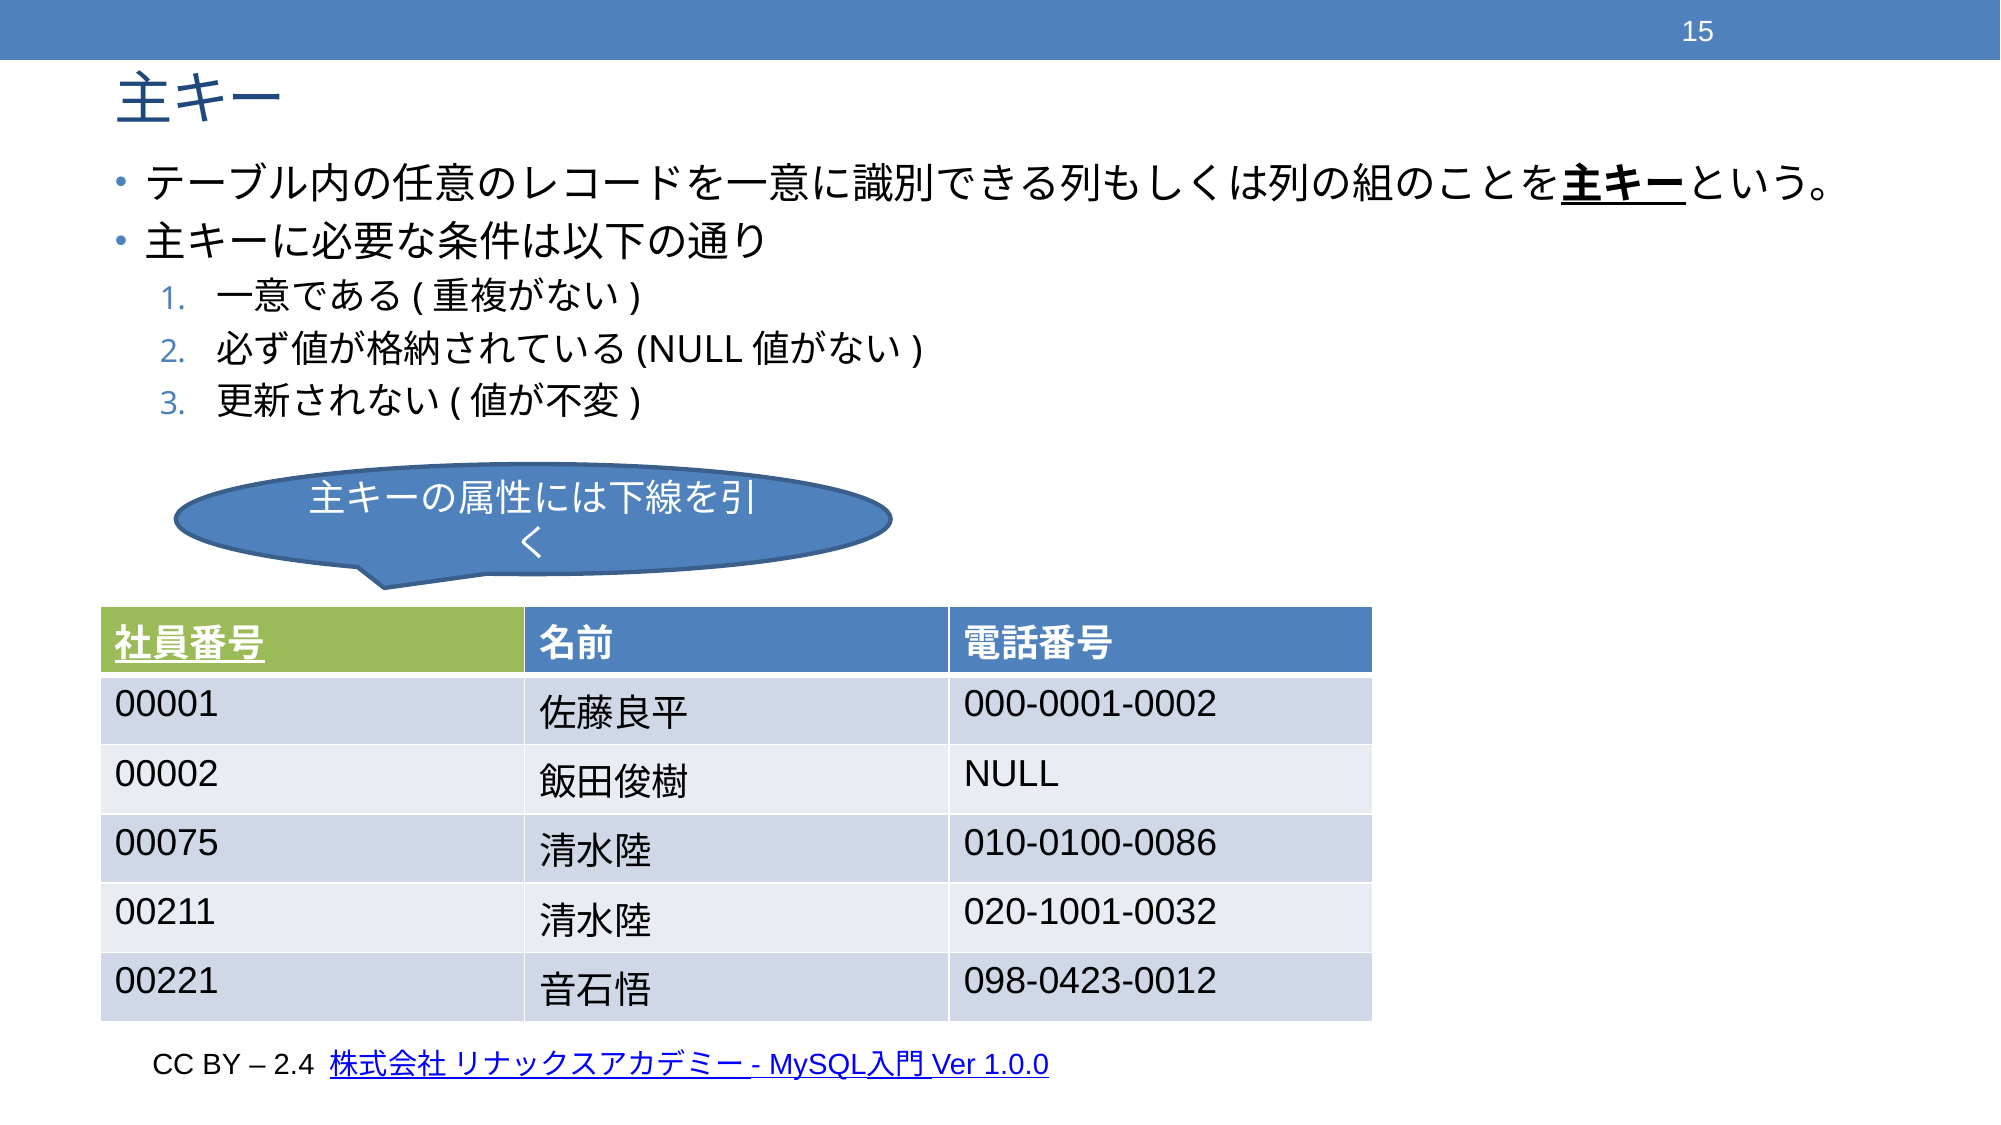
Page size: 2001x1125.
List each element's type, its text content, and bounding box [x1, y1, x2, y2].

table_cell 000-0001-0002 [950, 678, 1372, 744]
table_cell 清水陸 [525, 815, 948, 882]
table_header 名前 [525, 607, 948, 672]
table_cell 020-1001-0032 [950, 884, 1372, 952]
table_cell 00002 [101, 745, 524, 813]
table_header 電話番号 [950, 607, 1372, 672]
text_box CC BY – 2.4 株式会社 リナックスアカデミー - MySQL入門 Ver 1.0.0 [137, 1038, 1087, 1096]
table_header 社員番号 [101, 607, 524, 672]
table_cell 飯田俊樹 [525, 745, 948, 813]
table_cell 清水陸 [525, 884, 948, 952]
table_cell NULL [950, 745, 1372, 813]
table_cell 098-0423-0012 [950, 953, 1372, 1021]
table_cell 音石悟 [525, 953, 948, 1021]
table_cell 00211 [101, 884, 524, 952]
title 主キー [99, 59, 1900, 133]
table_cell 00221 [101, 953, 524, 1021]
text_box 主キーの属性には下線を引く [173, 461, 893, 591]
table_cell 00001 [101, 678, 524, 744]
list テーブル内の任意のレコードを一意に識別できる列もしくは列の組のことを主キーという。 主キーに必要な条件は以下の通り 一意である(重複がない) 必ず値が格納されている(NULL値がない) 更新されない(値が不変) [99, 149, 1900, 1063]
slide_number 15 [1666, 3, 1900, 57]
table_cell 00075 [101, 815, 524, 882]
table_cell 佐藤良平 [525, 678, 948, 744]
table_cell 010-0100-0086 [950, 815, 1372, 882]
